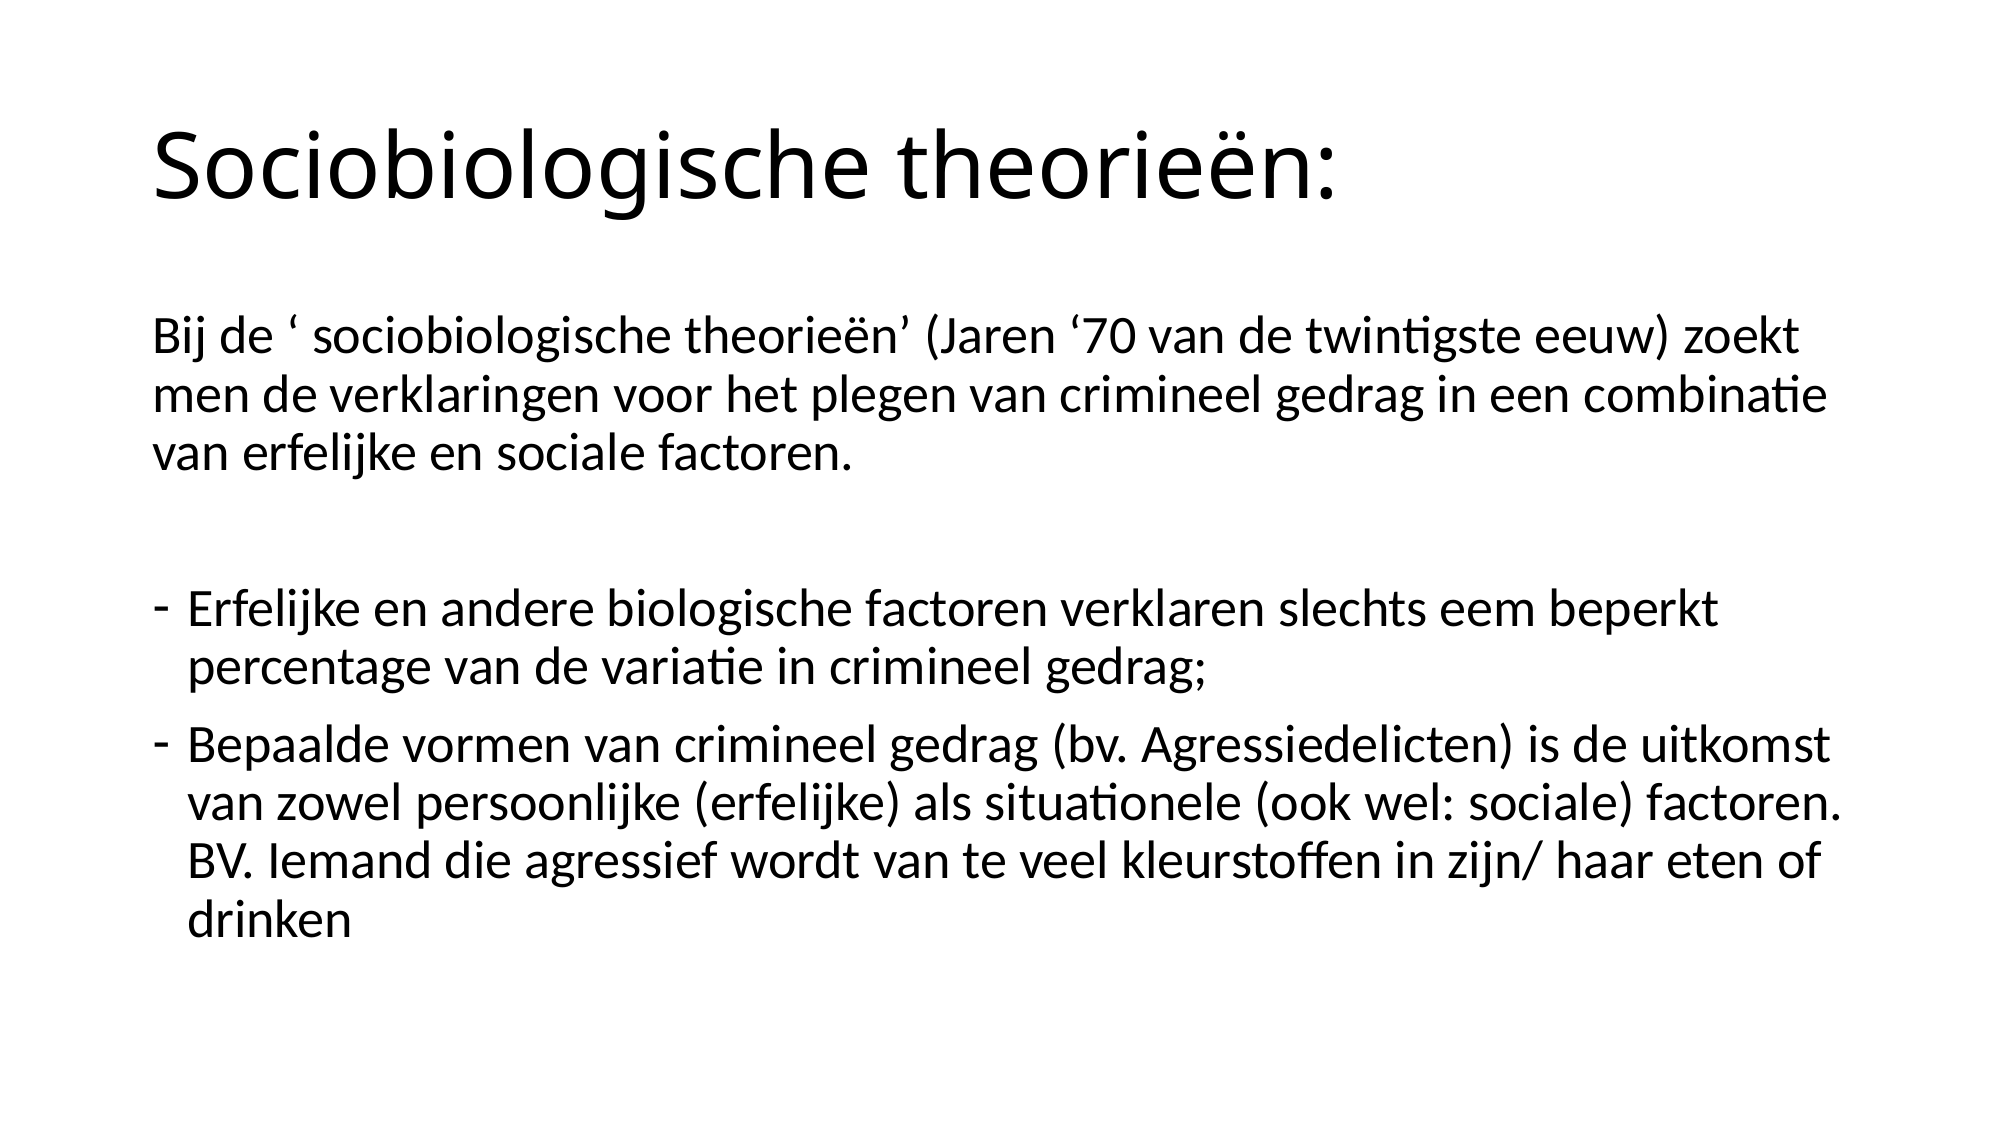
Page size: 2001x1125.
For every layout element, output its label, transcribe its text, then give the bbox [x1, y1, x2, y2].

title Sociobiologische theorieën: [137, 59, 1863, 278]
list Bij de ‘ sociobiologische theorieën’ (Jaren ‘70 van de twintigste eeuw) zoekt men de verklaringen voor het plegen van crimineel gedrag in een combinatie van erfelijke en sociale factoren. Erfelijke en andere biologische factoren verklaren slechts eem beperkt percentage van de variatie in crimineel gedrag; Bepaalde vormen van crimineel gedrag (bv. Agressiedelicten) is de uitkomst van zowel persoonlijke (erfelijke) als situationele (ook wel: sociale) factoren. BV. Iemand die agressief wordt van te veel kleurstoffen in zijn/ haar eten of drinken [137, 299, 1863, 1014]
